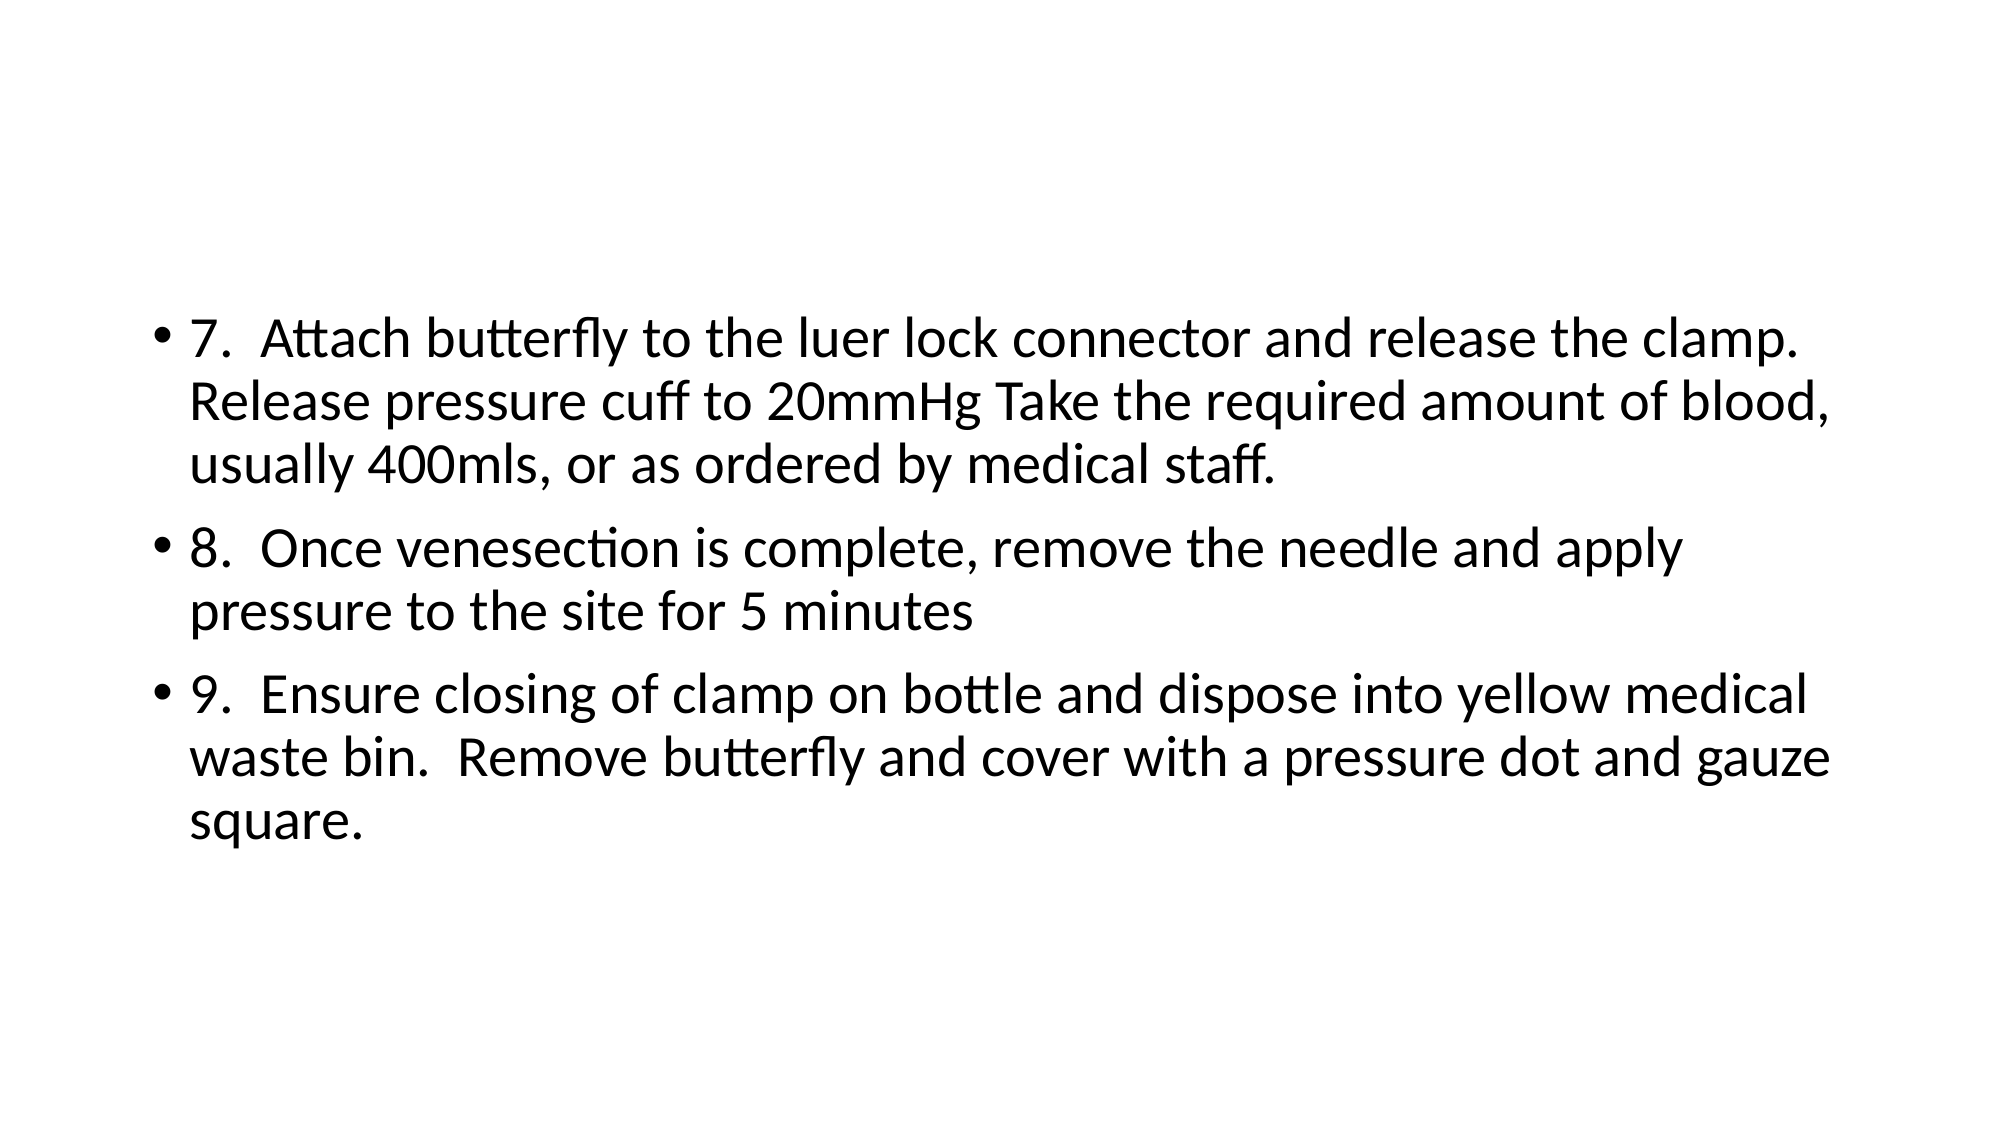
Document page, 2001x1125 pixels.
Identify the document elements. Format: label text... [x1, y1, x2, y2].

list 7. Attach butterfly to the luer lock connector and release the clamp. Release pressure cuff to 20mmHg Take the required amount of blood, usually 400mls, or as ordered by medical staff. 8. Once venesection is complete, remove the needle and apply pressure to the site for 5 minutes 9. Ensure closing of clamp on bottle and dispose into yellow medical waste bin. Remove butterfly and cover with a pressure dot and gauze square. [137, 299, 1863, 1014]
